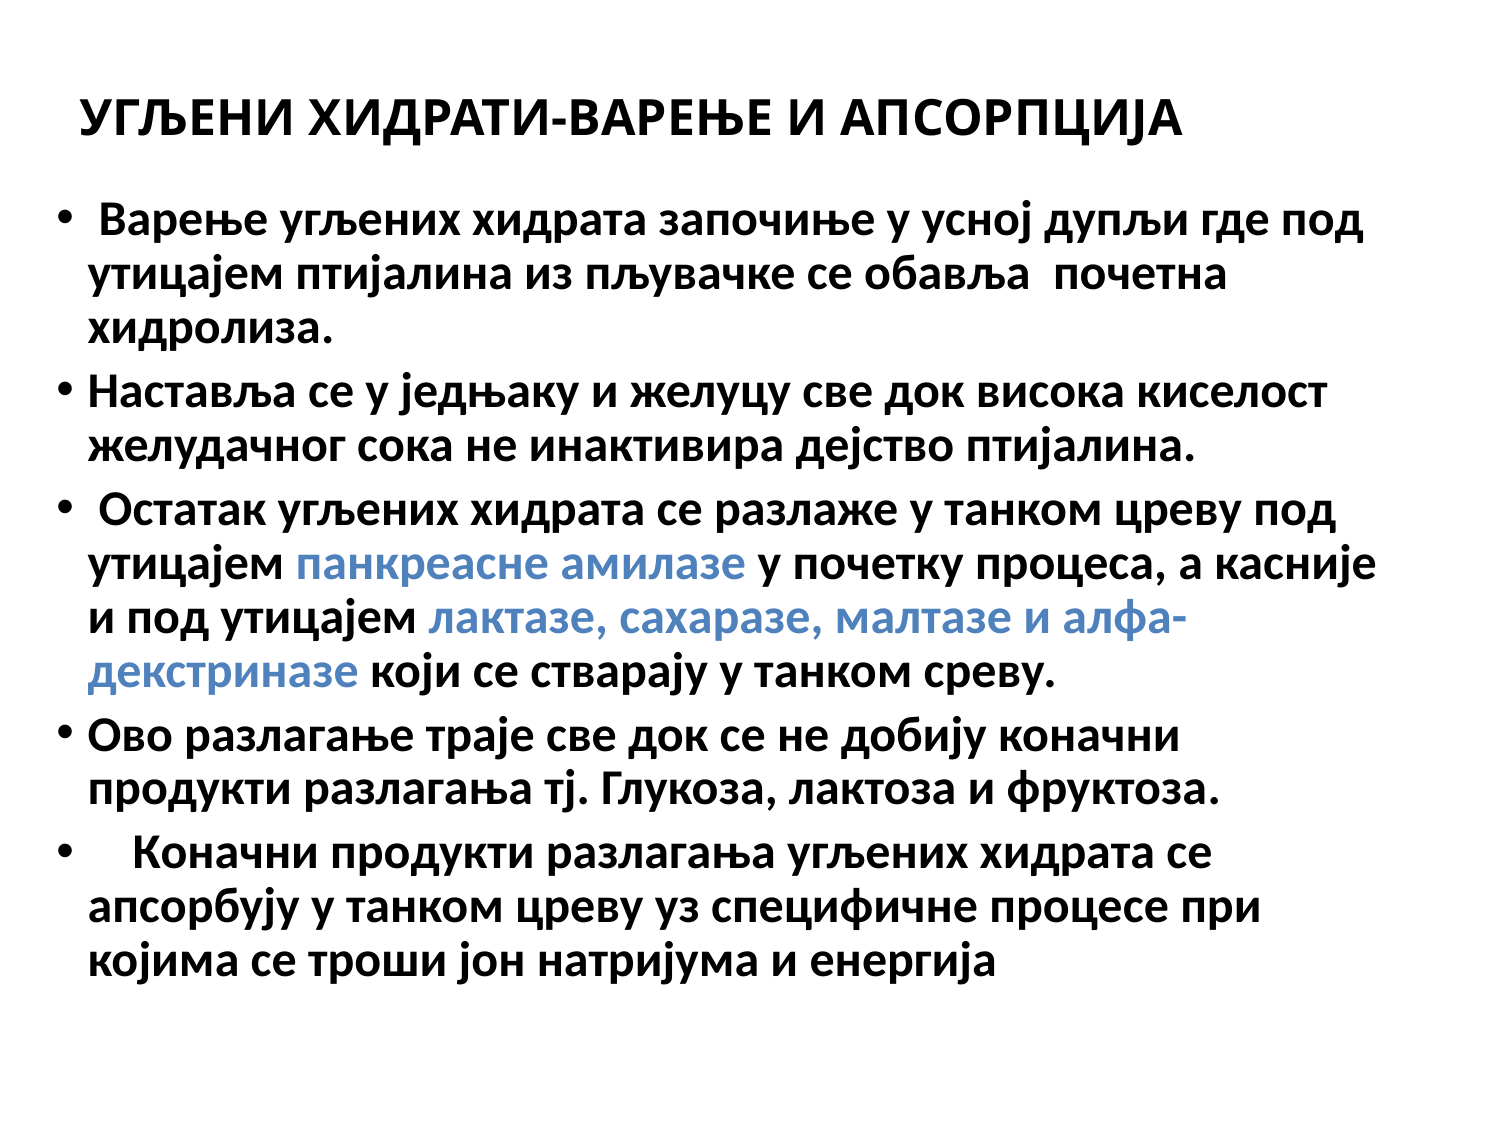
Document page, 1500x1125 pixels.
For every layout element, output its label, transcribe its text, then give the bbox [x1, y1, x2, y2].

text_box УГЉЕНИ ХИДРАТИ-ВАРЕЊЕ И АПСОРПЦИЈА [64, 78, 1376, 153]
subtitle Варење угљених хидрата започиње у усној дупљи где под утицајем птијалина из пљувачке се обавља почетна хидролиза. Наставља се у једњаку и желуцу све док висока киселост желудачног сока не инактивира дејство птијалина. Остатак угљених хидрата се разлаже у танком цреву под утицајем панкреасне амилазе у почетку процеса, а касније и под утицајем лактазе, сахаразе, малтазе и алфа-декстриназе који се стварају у танком среву. Ово разлагање траје све док се не добију коначни продукти разлагања тј. Глукоза, лактоза и фруктоза. Коначни продукти разлагања угљених хидрата се апсорбују у танком цреву уз специфичне процесе при којима се троши јон натријума и енергија [40, 184, 1400, 1048]
